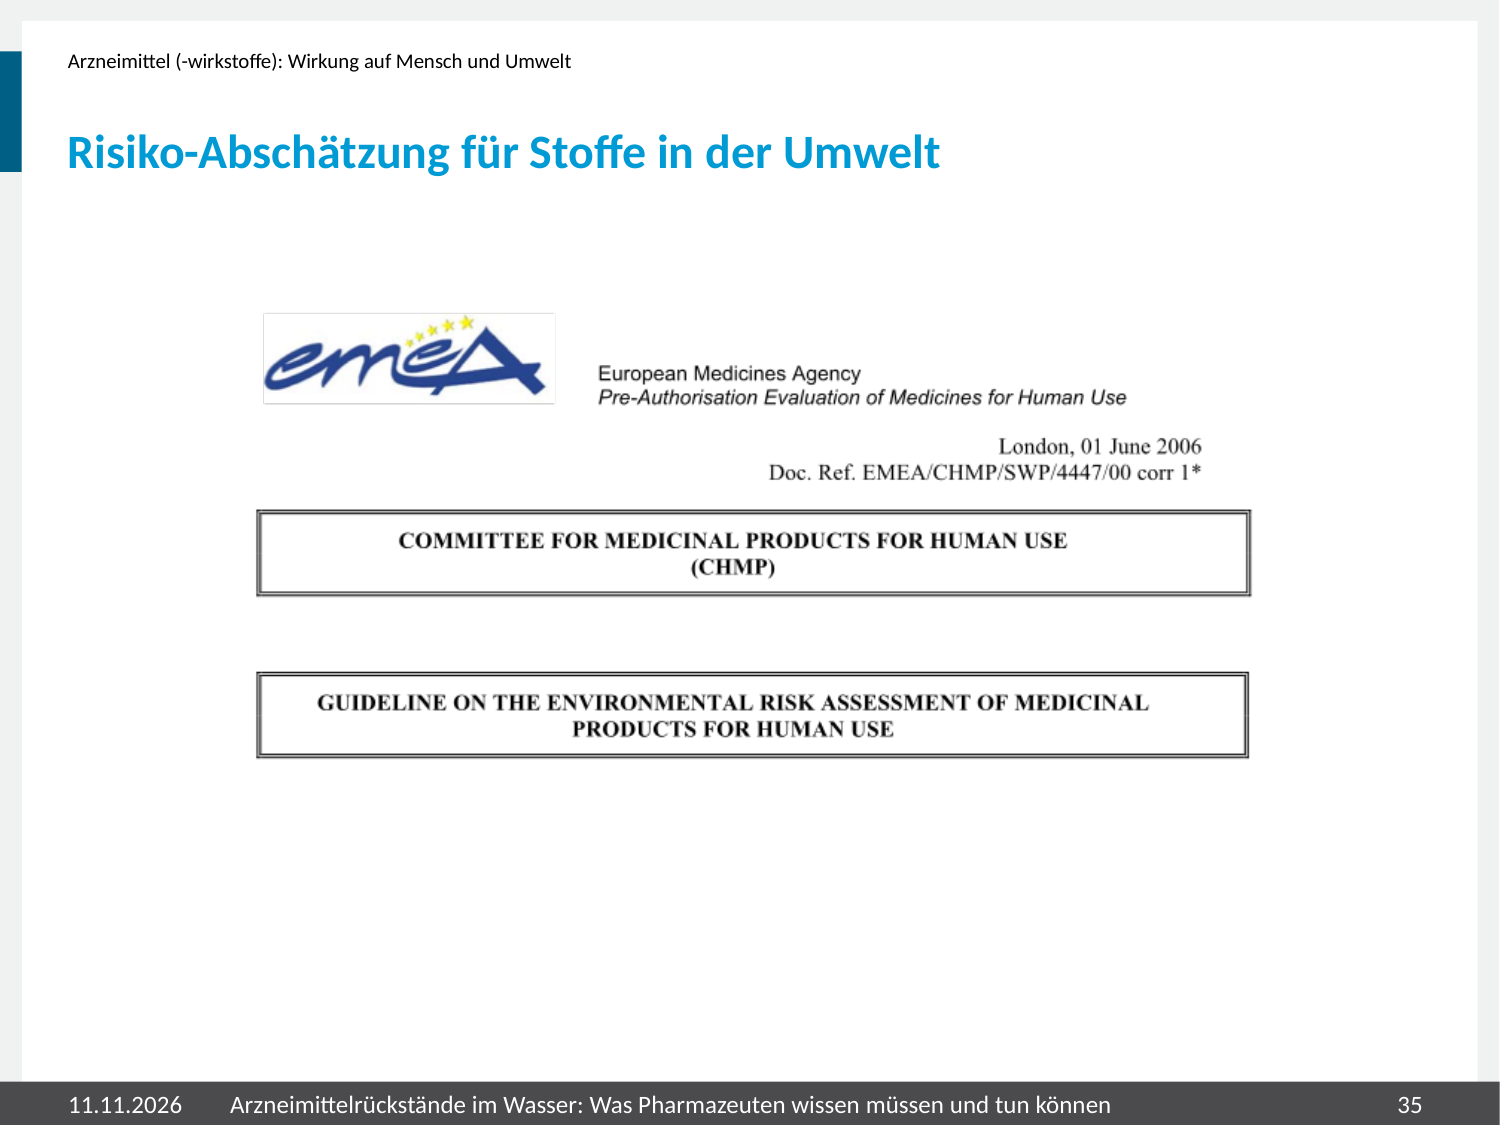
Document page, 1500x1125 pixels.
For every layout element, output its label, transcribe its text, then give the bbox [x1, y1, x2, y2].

footer Arzneimittelrückstände im Wasser: Was Pharmazeuten wissen müssen und tun können [230, 1082, 1199, 1125]
list Arzneimittel (-wirkstoffe): Wirkung auf Mensch und Umwelt [67, 47, 1415, 86]
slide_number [68, 1082, 230, 1125]
title Risiko-Abschätzung für Stoffe in der Umwelt [67, 77, 1418, 178]
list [153, 290, 1347, 799]
slide_number 35 [1331, 1082, 1423, 1125]
